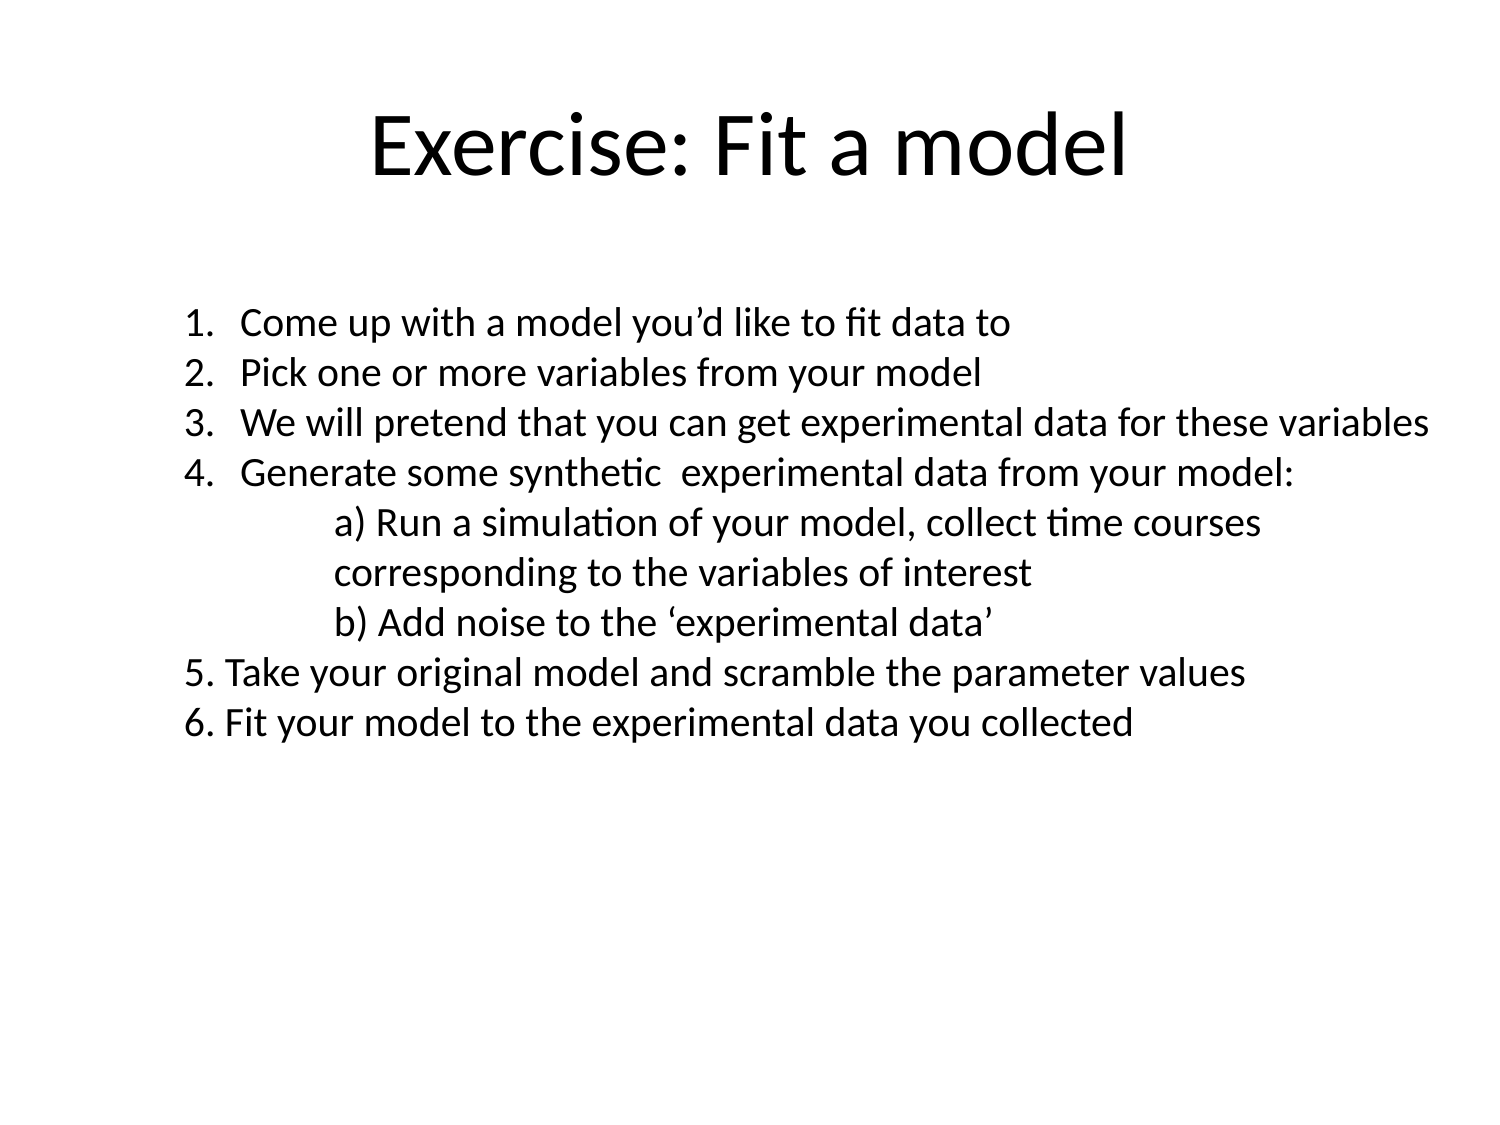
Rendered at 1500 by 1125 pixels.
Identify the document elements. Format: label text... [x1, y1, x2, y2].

title Exercise: Fit a model [75, 45, 1425, 233]
text_box Come up with a model you’d like to fit data to Pick one or more variables from your model We will pretend that you can get experimental data for these variables Generate some synthetic experimental data from your model: a) Run a simulation of your model, collect time courses corresponding to the variables of interest b) Add noise to the ‘experimental data’ 5. Take your original model and scramble the parameter values 6. Fit your model to the experimental data you collected [168, 287, 1445, 843]
